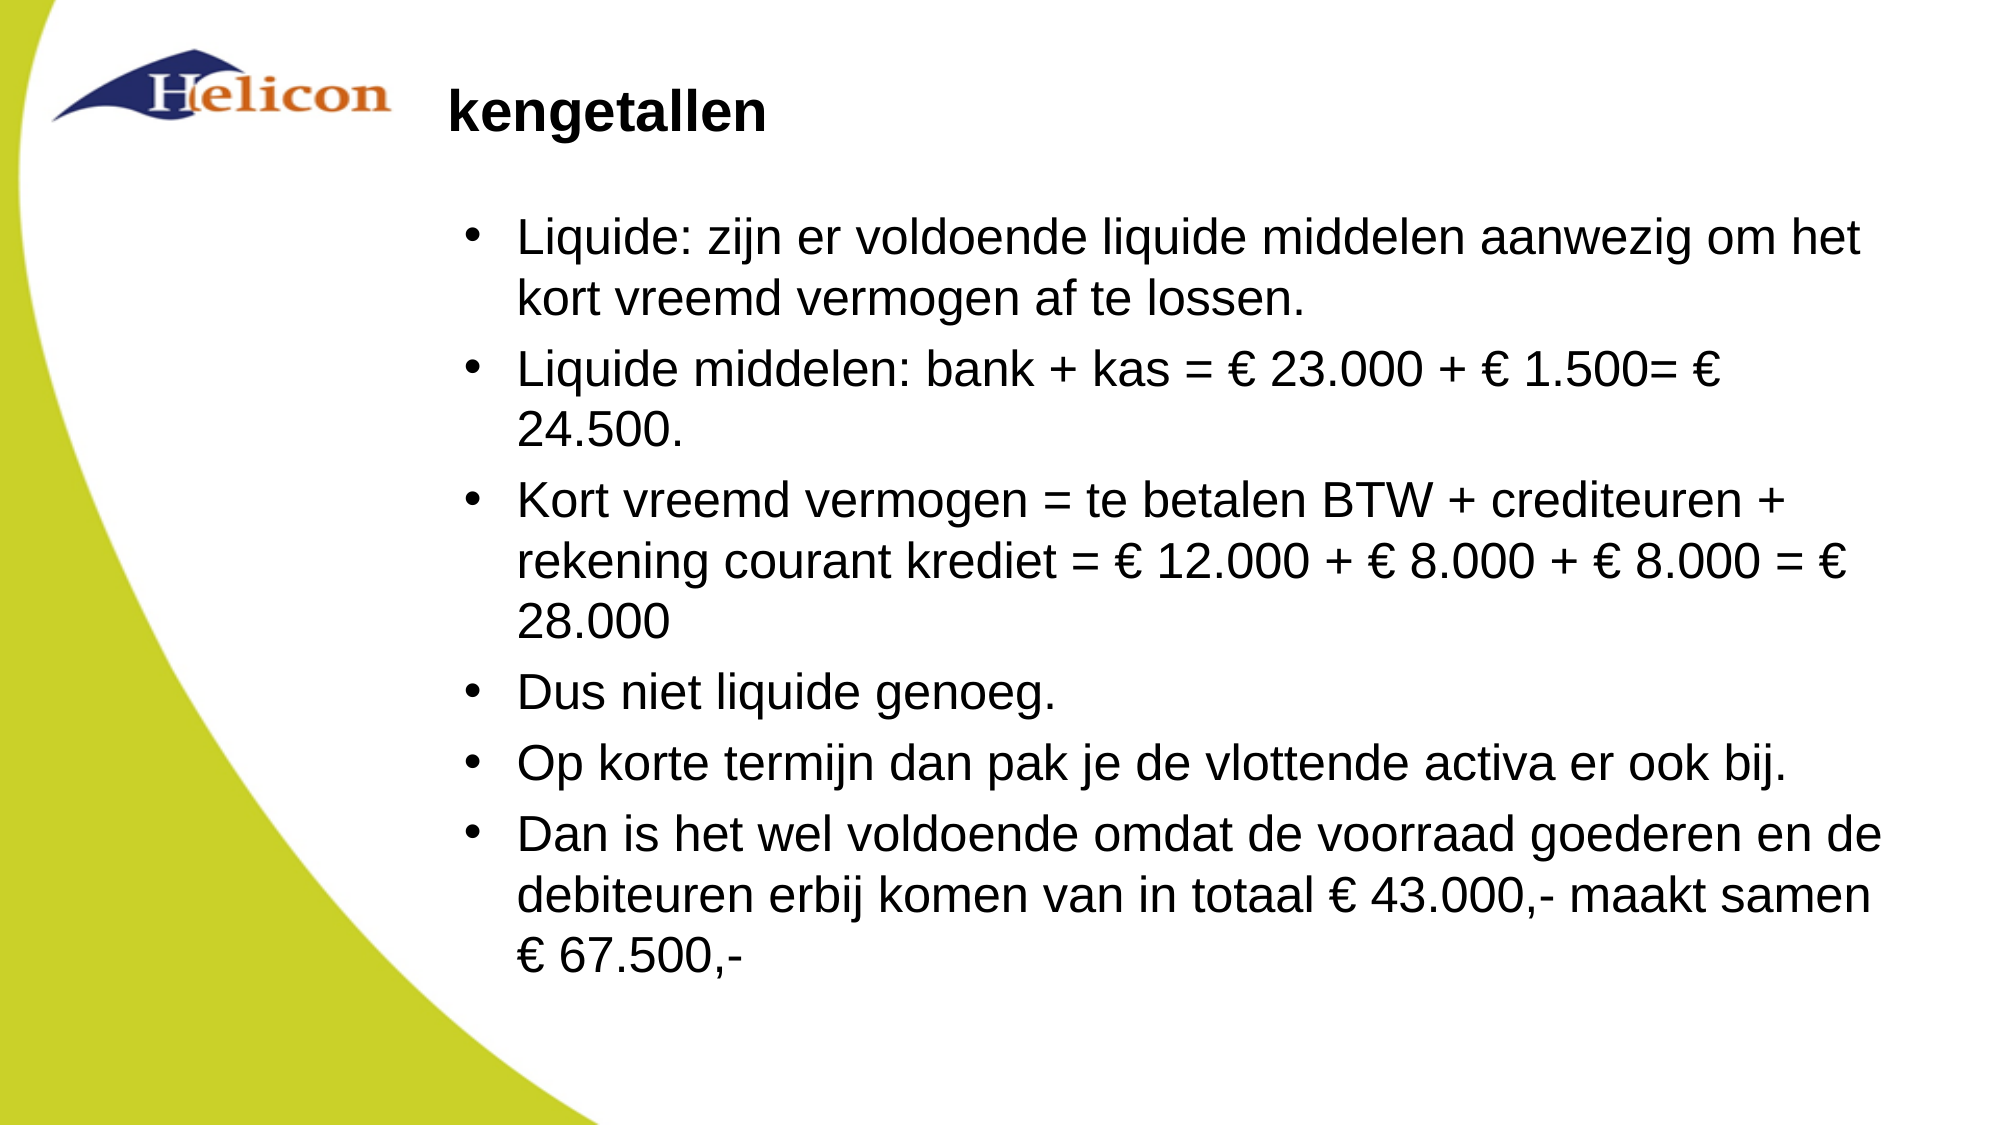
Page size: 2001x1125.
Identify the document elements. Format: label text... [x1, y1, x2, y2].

title kengetallen [432, 54, 1887, 161]
picture [0, 0, 2000, 1125]
list Liquide: zijn er voldoende liquide middelen aanwezig om het kort vreemd vermogen af te lossen. Liquide middelen: bank + kas = € 23.000 + € 1.500= € 24.500. Kort vreemd vermogen = te betalen BTW + crediteuren + rekening courant krediet = € 12.000 + € 8.000 + € 8.000 = € 28.000 Dus niet liquide genoeg. Op korte termijn dan pak je de vlottende activa er ook bij. Dan is het wel voldoende omdat de voorraad goederen en de debiteuren erbij komen van in totaal € 43.000,- maakt samen € 67.500,- [448, 196, 1900, 1005]
